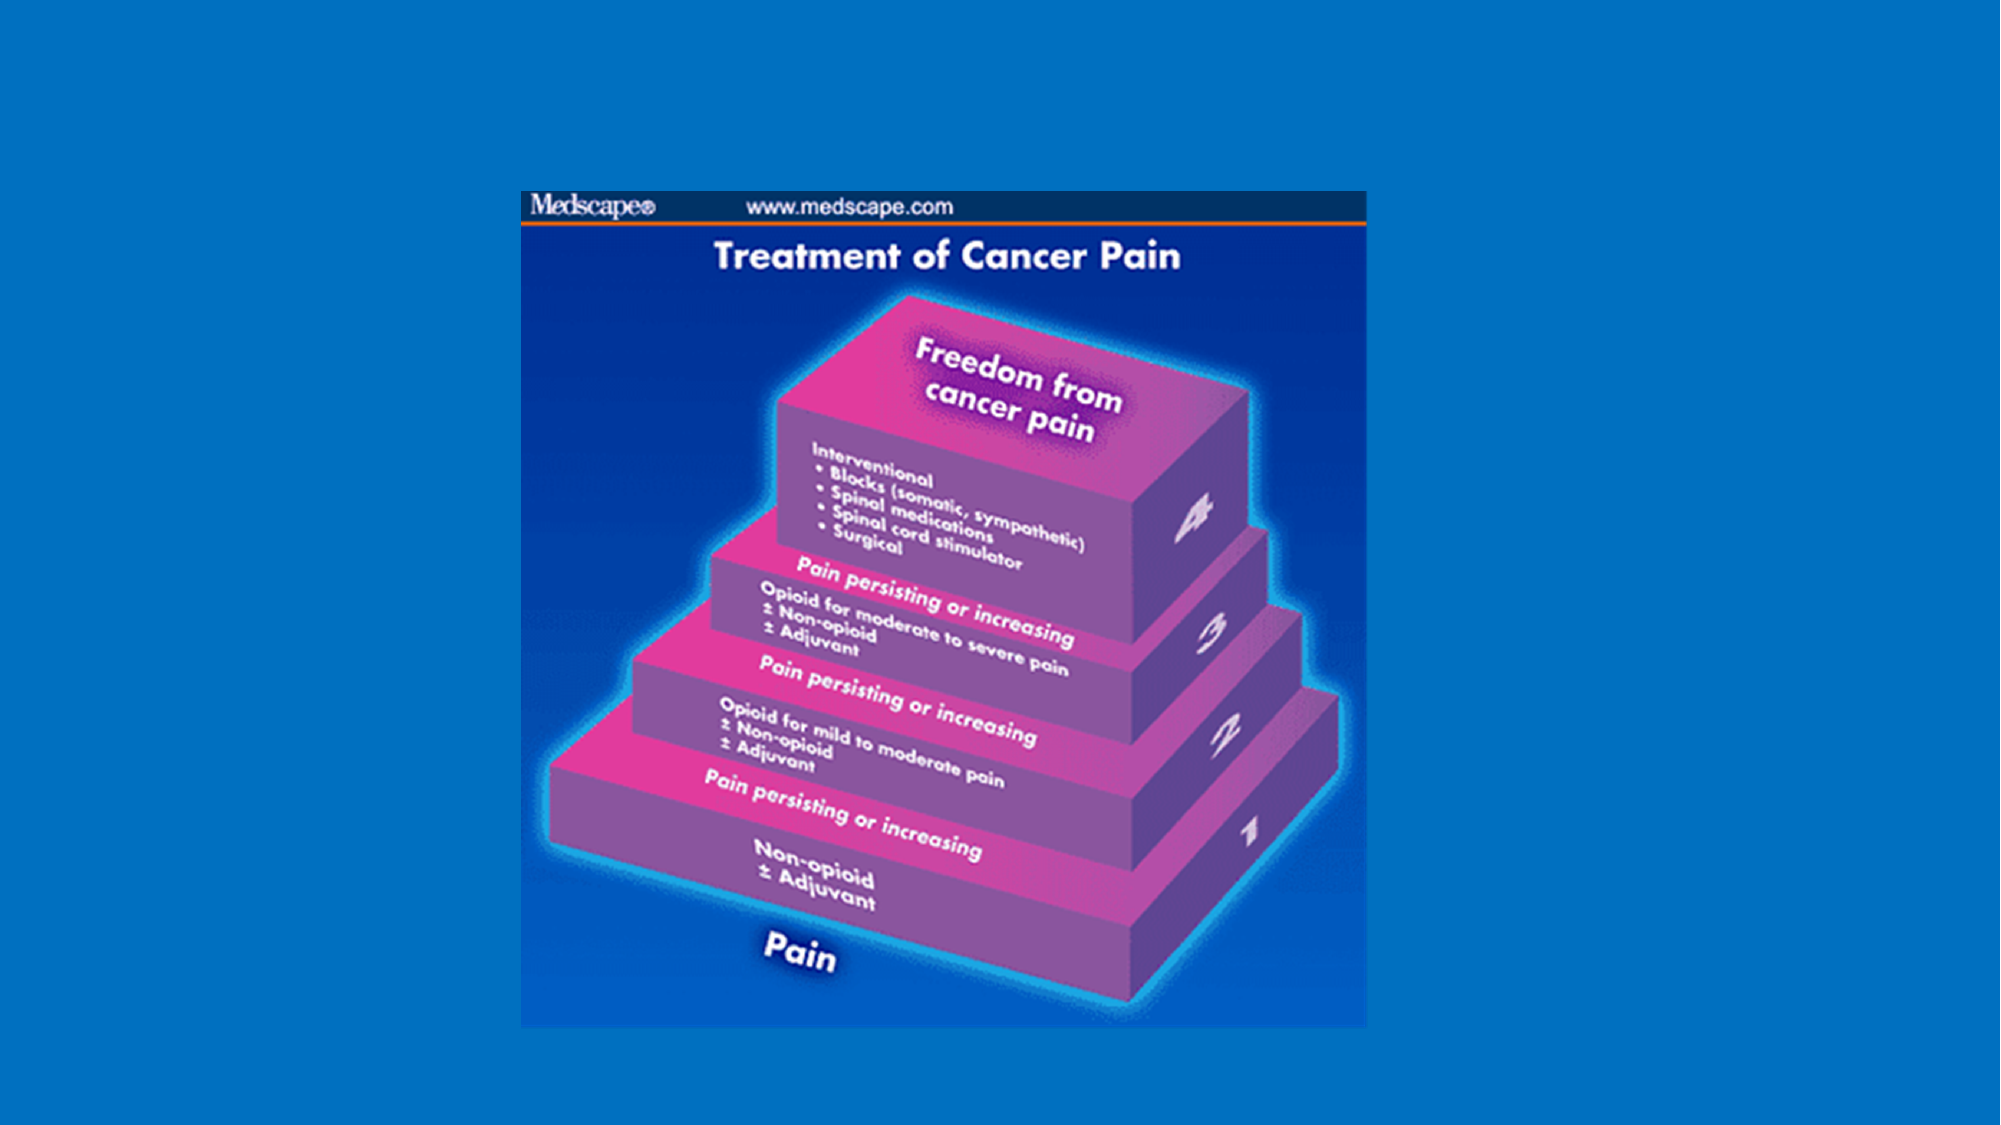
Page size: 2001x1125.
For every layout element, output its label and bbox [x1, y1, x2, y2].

list [521, 190, 1368, 1029]
